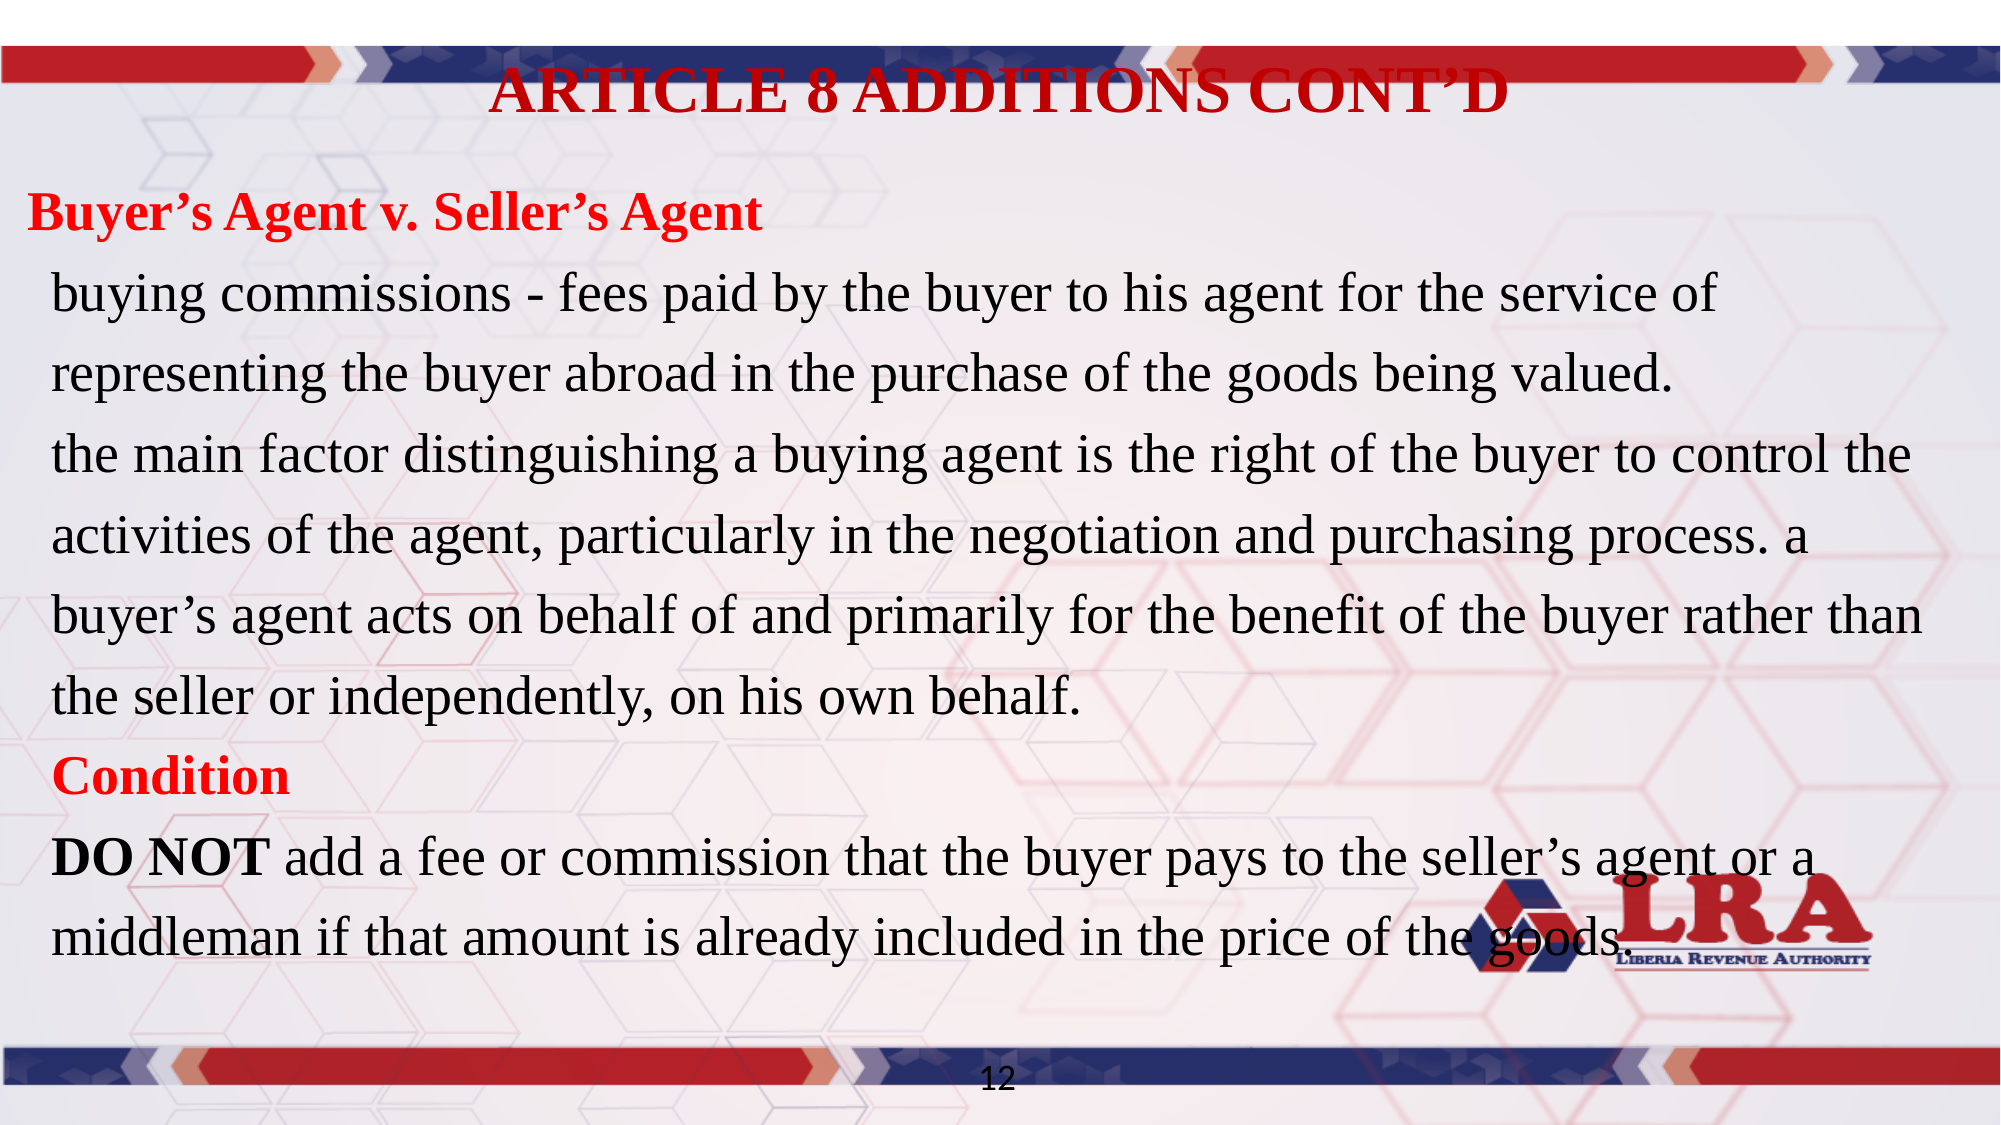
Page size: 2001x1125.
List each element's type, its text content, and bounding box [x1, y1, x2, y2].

text_box 12 [963, 1045, 1044, 1106]
list Buyer’s Agent v. Seller’s Agent buying commissions - fees paid by the buyer to his agent for the service of representing the buyer abroad in the purchase of the goods being valued. the main factor distinguishing a buying agent is the right of the buyer to control the activities of the agent, particularly in the negotiation and purchasing process. a buyer’s agent acts on behalf of and primarily for the benefit of the buyer rather than the seller or independently, on his own behalf. Condition DO NOT add a fee or commission that the buyer pays to the seller’s agent or a middleman if that amount is already included in the price of the goods. [0, 153, 2000, 1074]
picture [0, 0, 2001, 1125]
title ARTICLE 8 ADDITIONS CONT’D [0, 59, 2000, 122]
